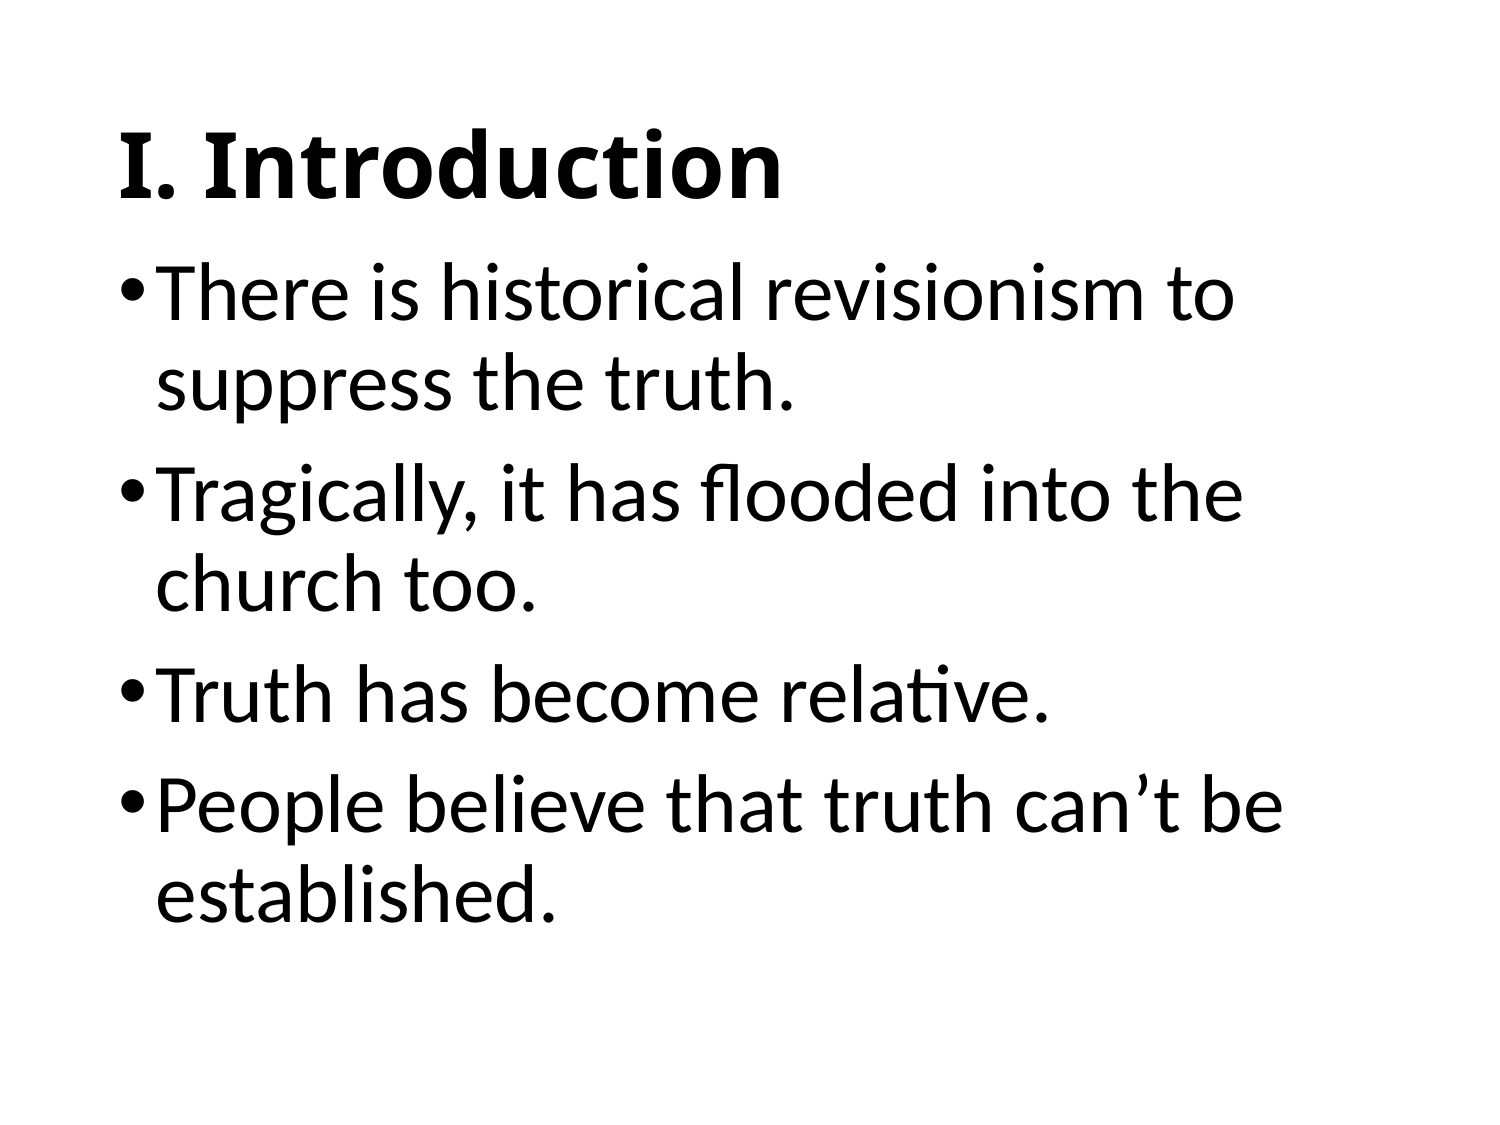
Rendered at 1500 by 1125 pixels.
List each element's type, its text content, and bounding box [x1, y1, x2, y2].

list There is historical revisionism to suppress the truth. Tragically, it has flooded into the church too. Truth has become relative. People believe that truth can’t be established. [103, 241, 1397, 956]
title I. Introduction [103, 59, 1397, 241]
